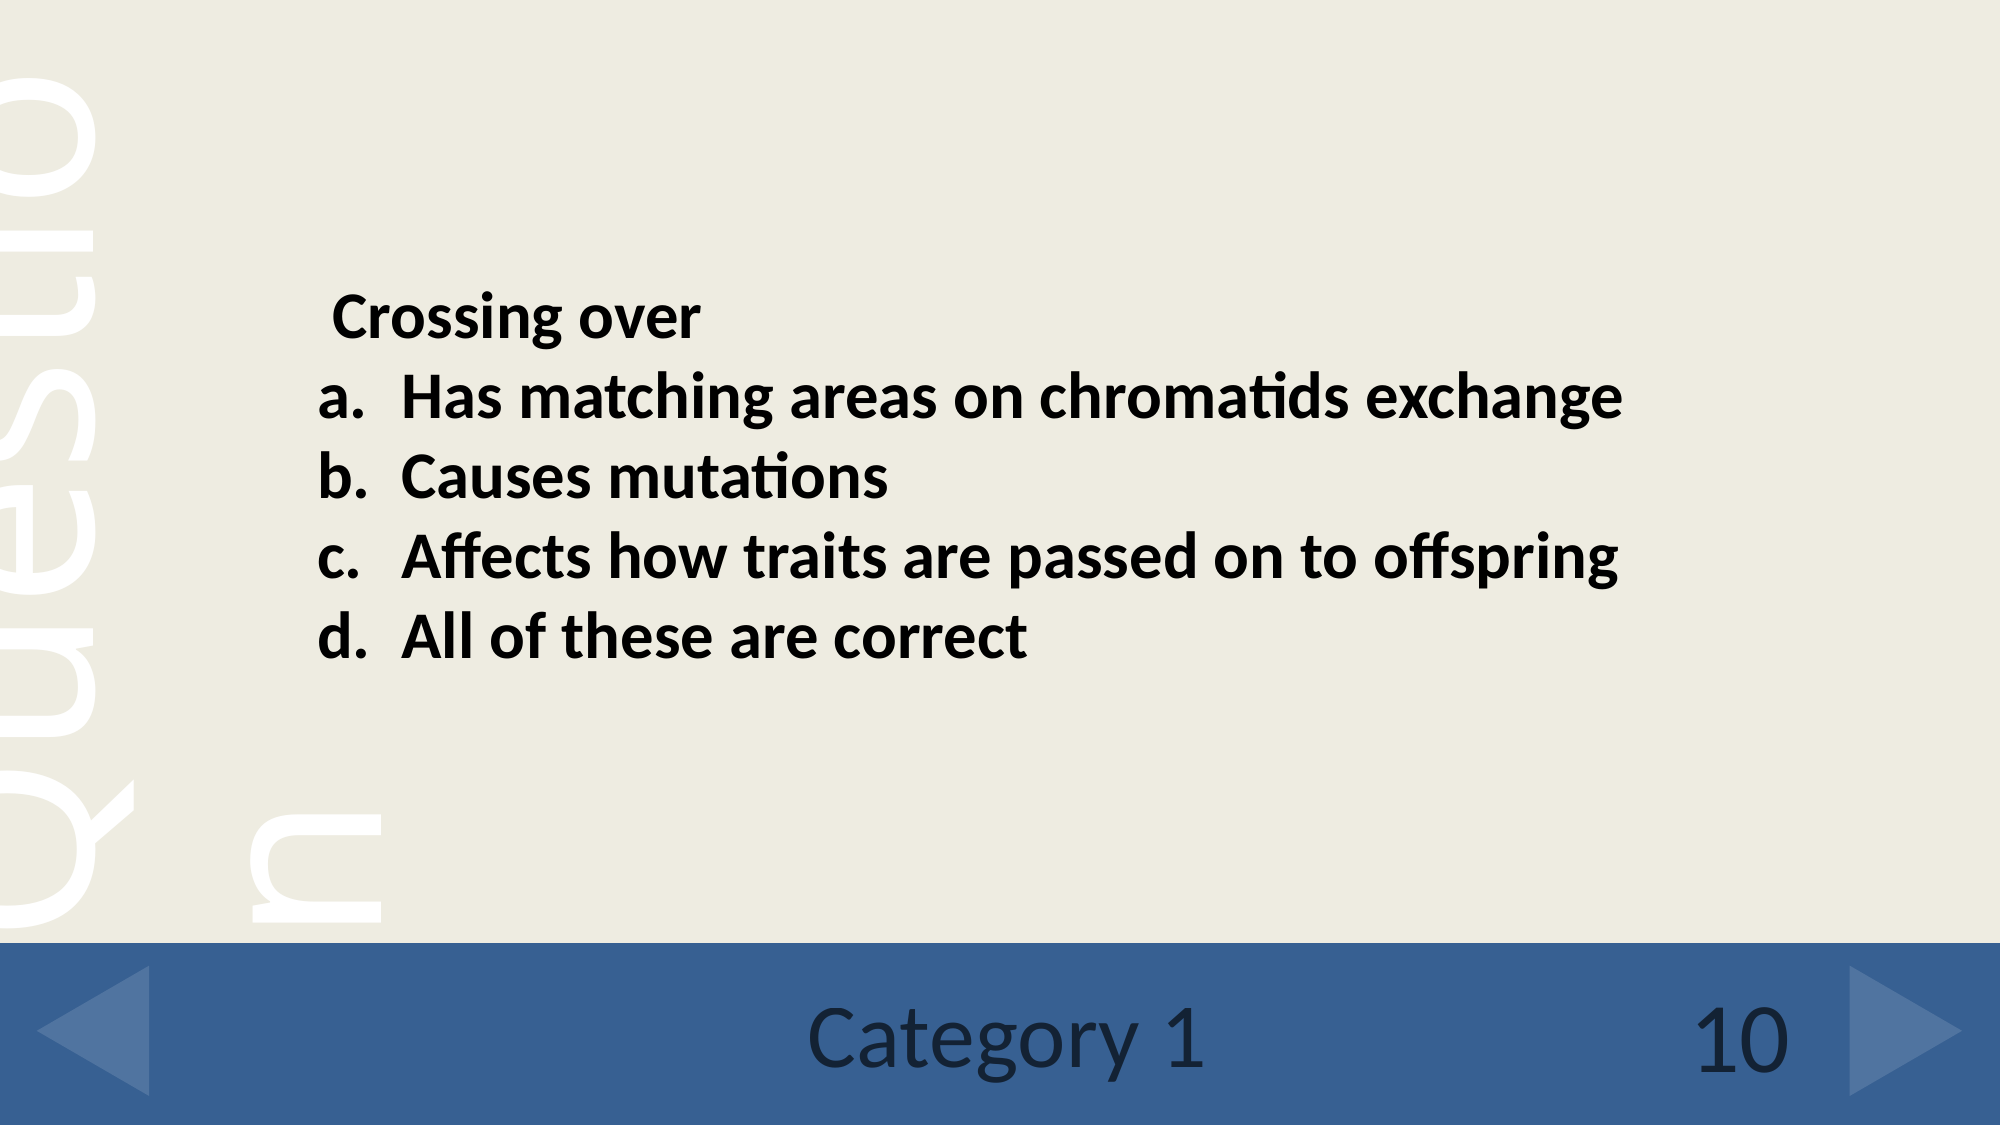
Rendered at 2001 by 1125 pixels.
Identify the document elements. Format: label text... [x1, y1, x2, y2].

list Crossing over Has matching areas on chromatids exchange Causes mutations Affects how traits are passed on to offspring All of these are correct [302, 307, 1760, 636]
title Category 1 [107, 937, 1908, 1125]
